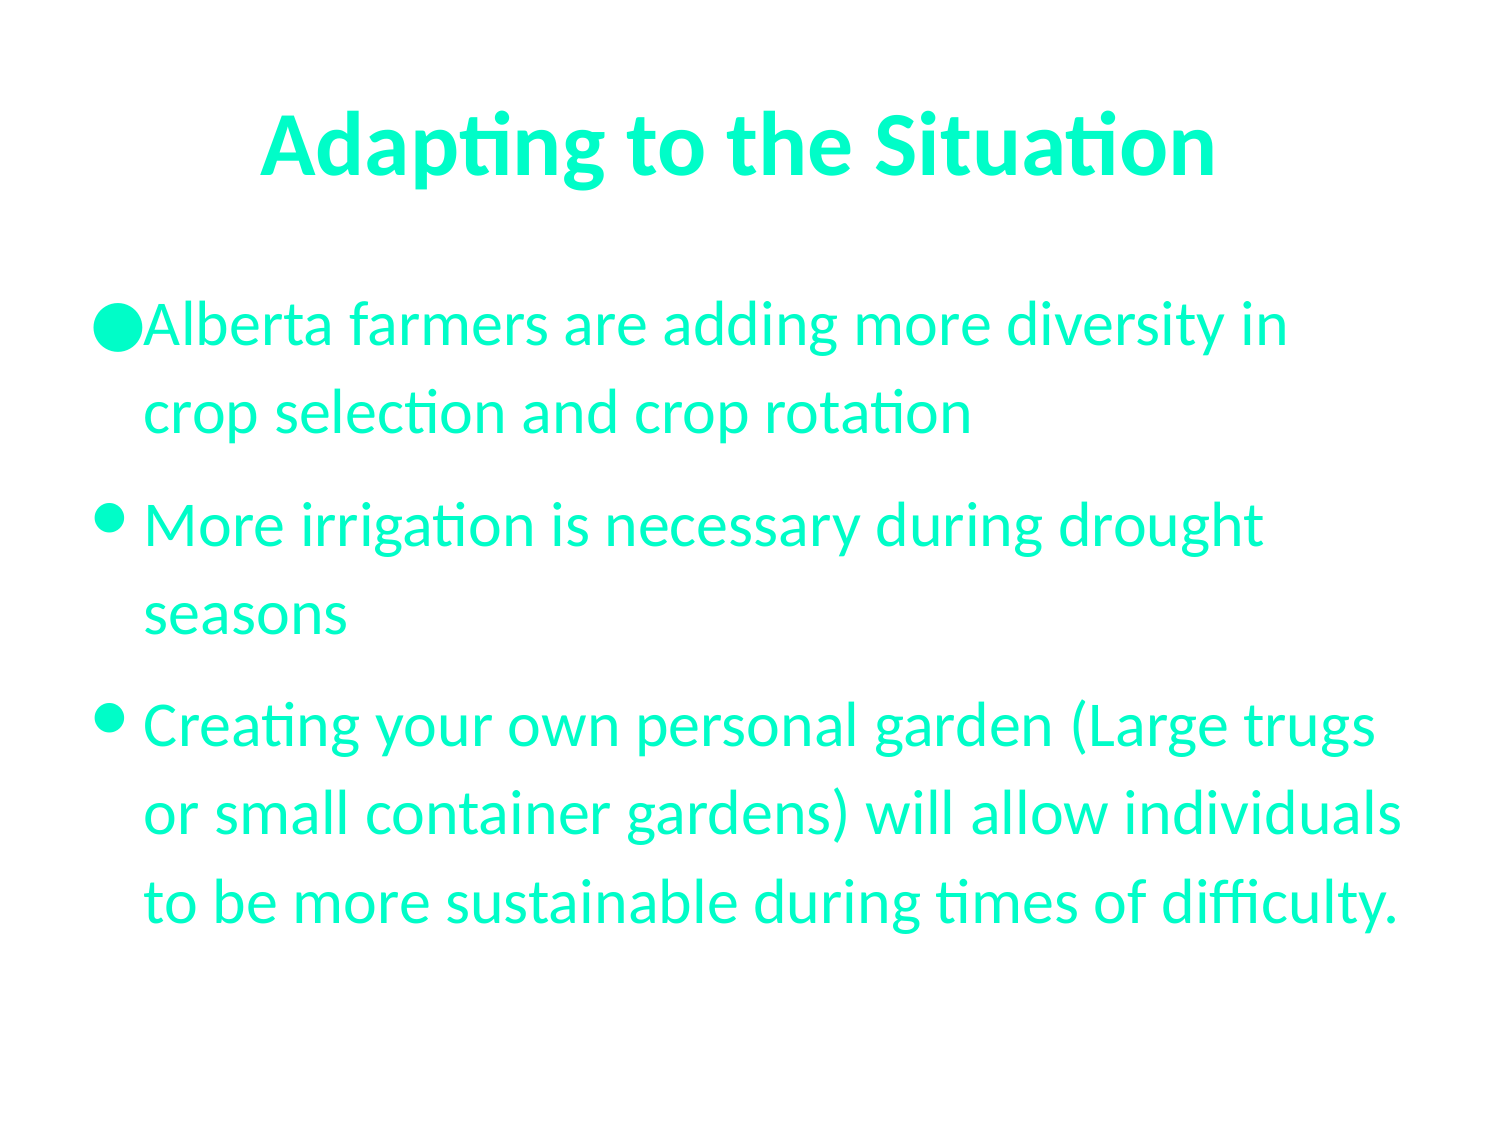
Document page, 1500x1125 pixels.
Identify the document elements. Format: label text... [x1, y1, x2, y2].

list Alberta farmers are adding more diversity in crop selection and crop rotation More irrigation is necessary during drought seasons Creating your own personal garden (Large trugs or small container gardens) will allow individuals to be more sustainable during times of difficulty. [75, 262, 1425, 1005]
title Adapting to the Situation [75, 45, 1425, 233]
